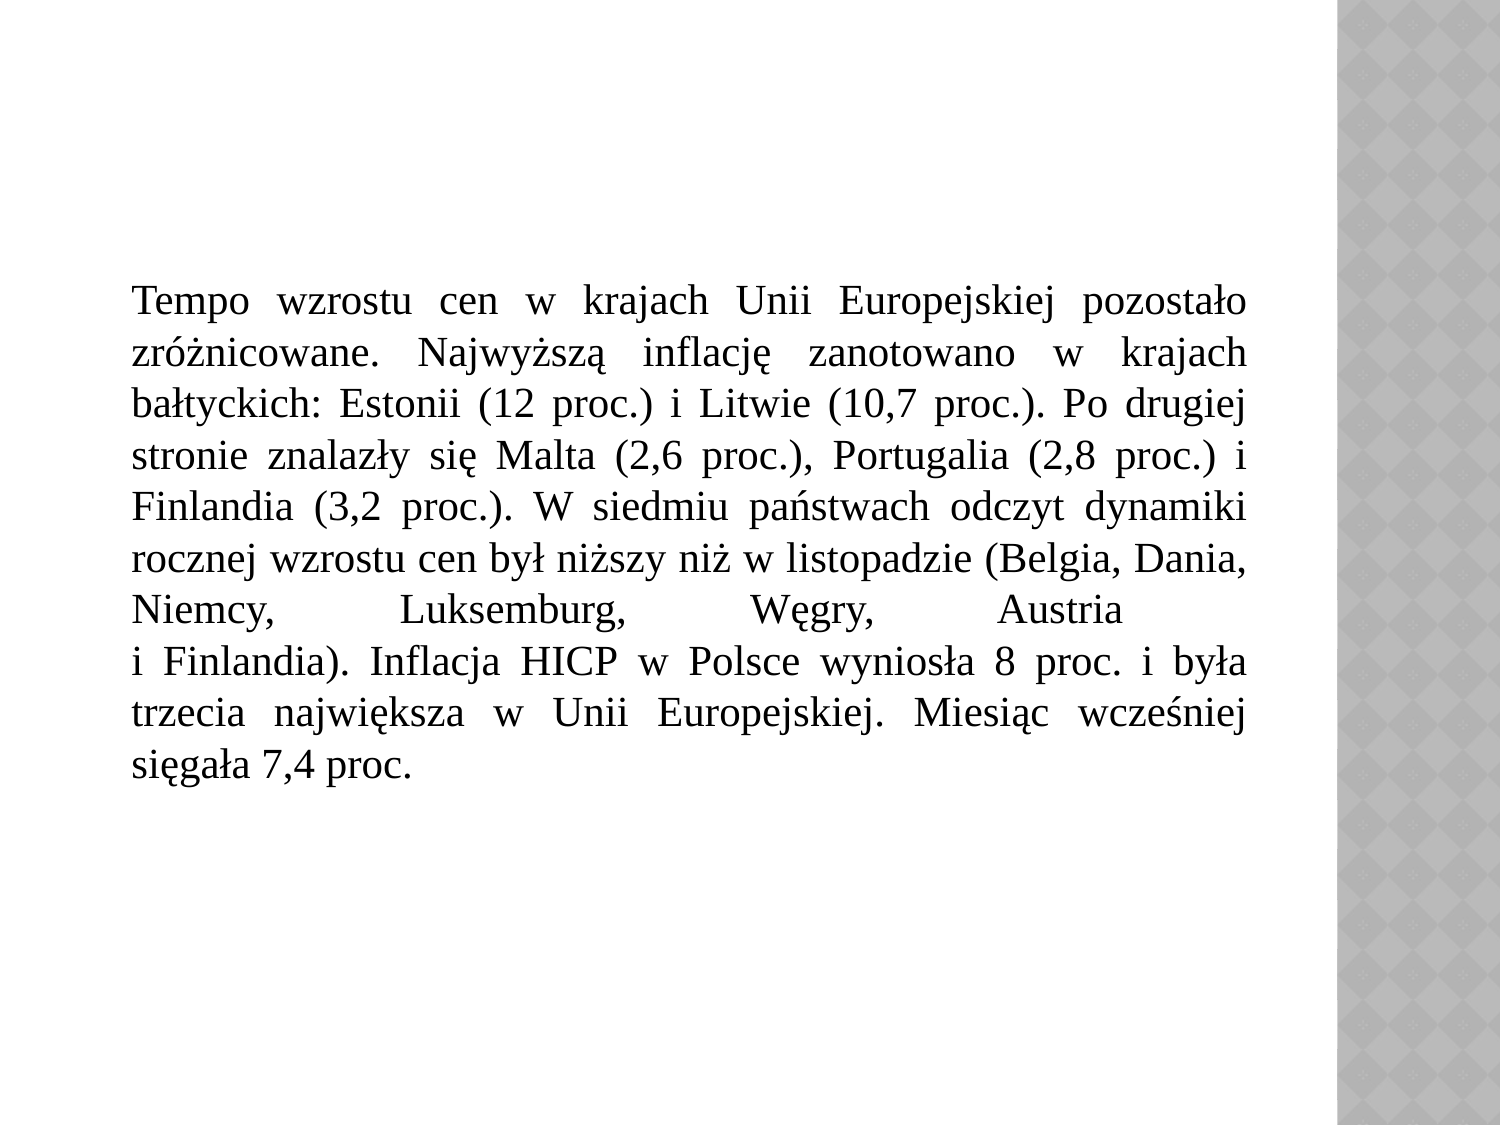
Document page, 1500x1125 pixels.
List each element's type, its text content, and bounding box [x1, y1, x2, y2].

list Tempo wzrostu cen w krajach Unii Europejskiej pozostało zróżnicowane. Najwyższą inflację zanotowano w krajach bałtyckich: Estonii (12 proc.) i Litwie (10,7 proc.). Po drugiej stronie znalazły się Malta (2,6 proc.), Portugalia (2,8 proc.) i Finlandia (3,2 proc.). W siedmiu państwach odczyt dynamiki rocznej wzrostu cen był niższy niż w listopadzie (Belgia, Dania, Niemcy, Luksemburg, Węgry, Austria i Finlandia). Inflacja HICP w Polsce wyniosła 8 proc. i była trzecia największa w Unii Europejskiej. Miesiąc wcześniej sięgała 7,4 proc. [75, 264, 1263, 797]
